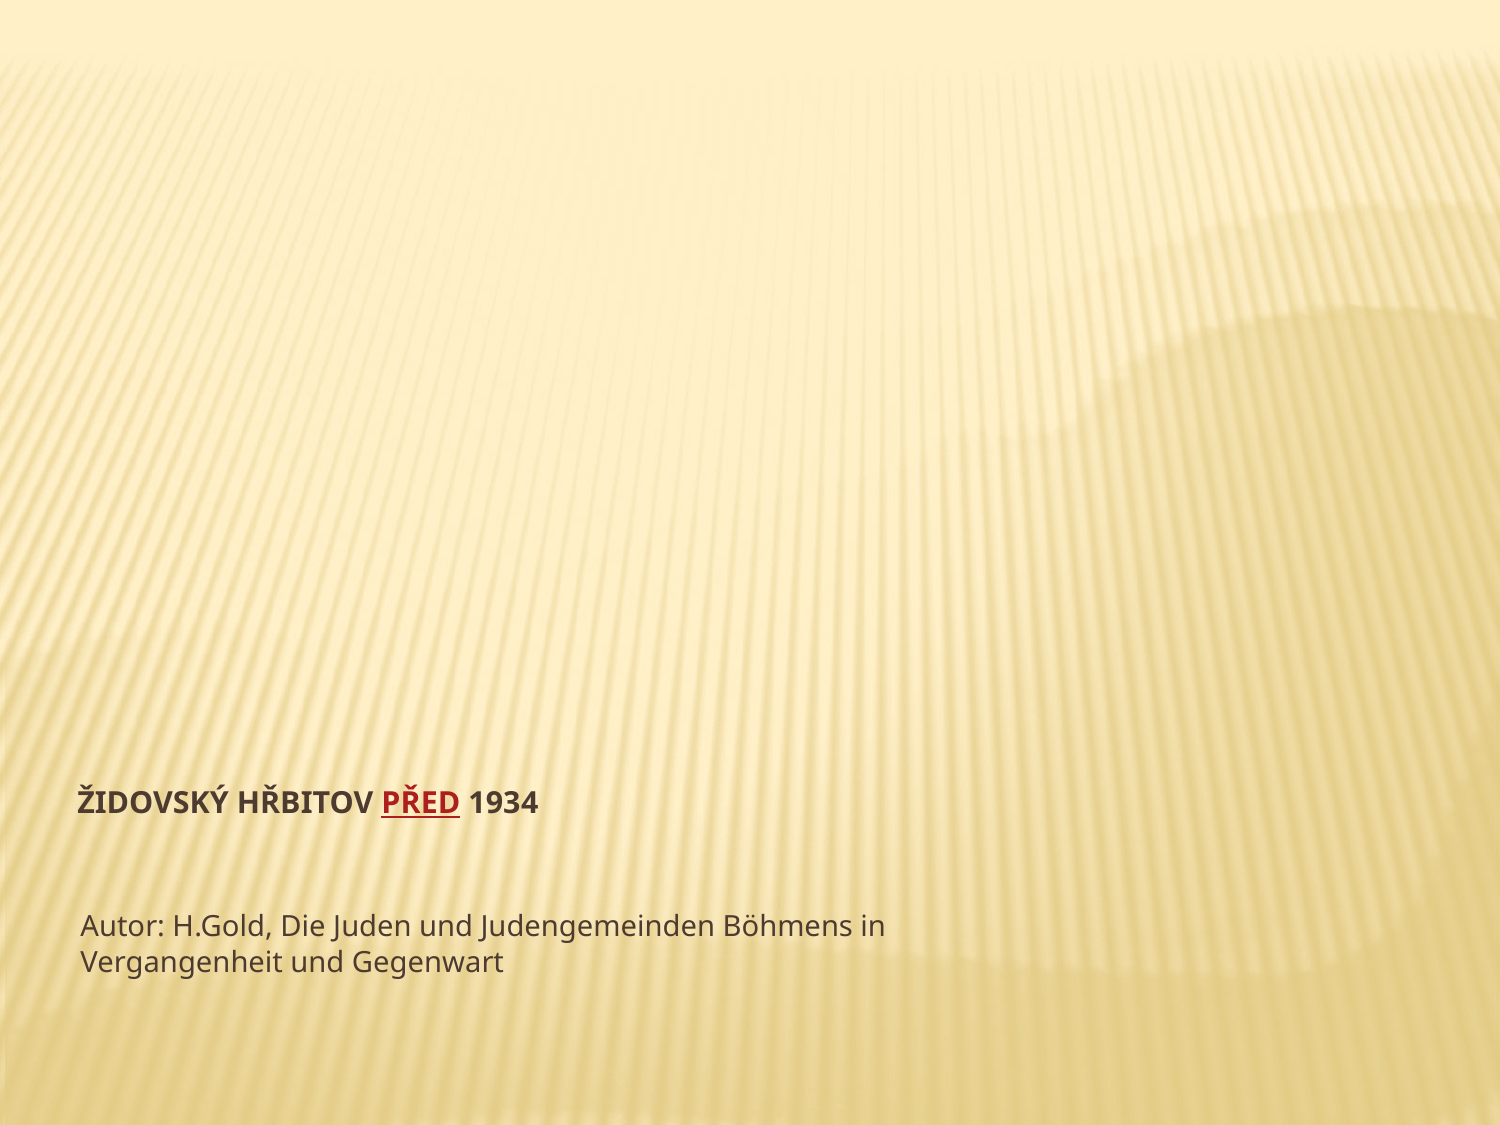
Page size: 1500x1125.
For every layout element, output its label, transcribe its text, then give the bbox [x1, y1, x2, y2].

list Autor: H.Gold, Die Juden und Judengemeinden Böhmens in Vergangenheit und Gegenwart [62, 907, 1025, 1034]
title Židovský hřbitov před 1934 [62, 775, 1025, 905]
